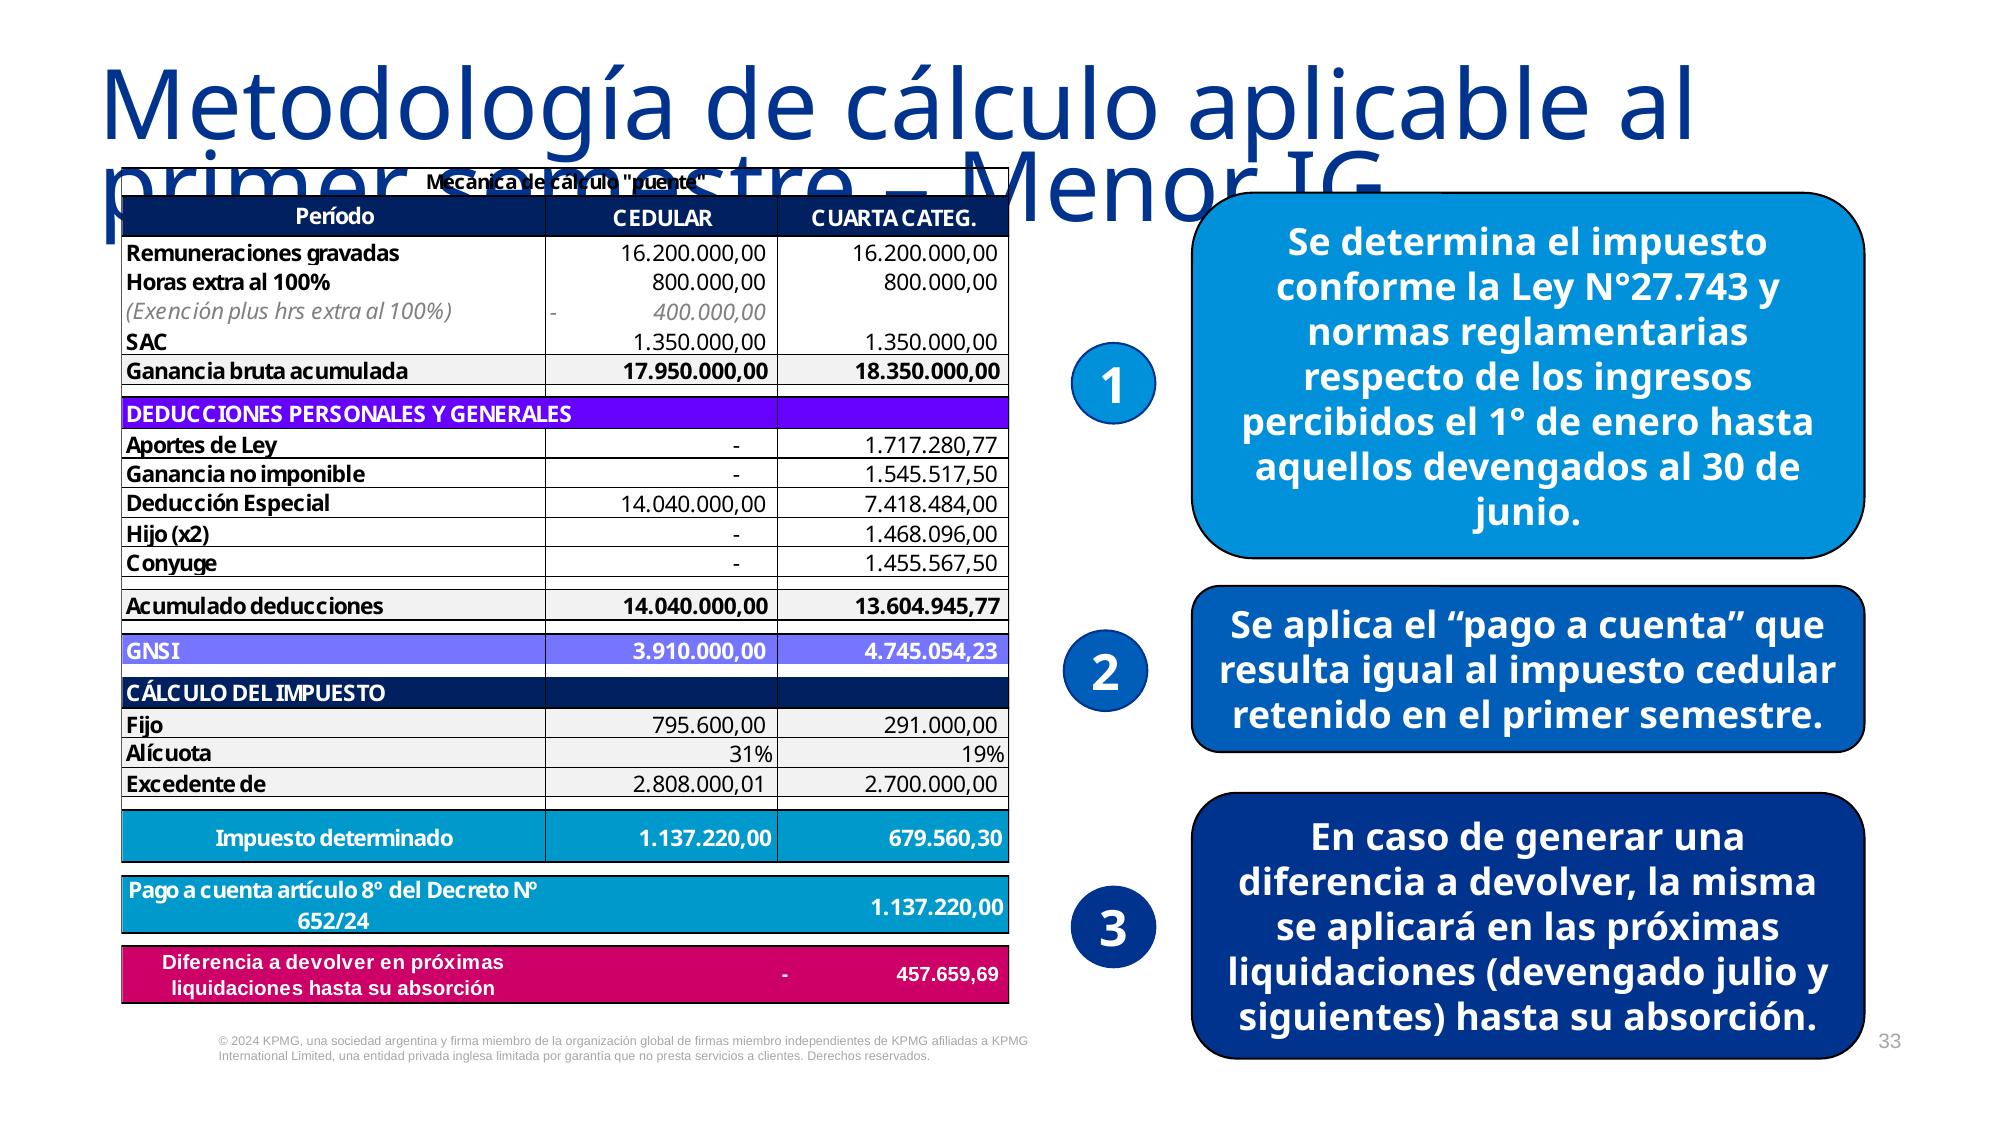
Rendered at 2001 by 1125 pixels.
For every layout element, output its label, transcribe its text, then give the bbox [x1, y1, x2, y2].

picture [121, 167, 1011, 1005]
text_box Se determina el impuesto conforme la Ley N°27.743 y normas reglamentarias respecto de los ingresos percibidos el 1° de enero hasta aquellos devengados al 30 de junio. [1190, 191, 1866, 560]
text_box 1 [1070, 341, 1157, 425]
text_box Se aplica el “pago a cuenta” que resulta igual al impuesto cedular retenido en el primer semestre. [1190, 584, 1866, 754]
text_box 2 [1062, 629, 1149, 713]
title Metodología de cálculo aplicable al primer semestre – Menor IG [98, 74, 1900, 193]
text_box En caso de generar una diferencia a devolver, la misma se aplicará en las próximas liquidaciones (devengado julio y siguientes) hasta su absorción. [1190, 791, 1866, 1060]
text_box 3 [1070, 885, 1157, 969]
